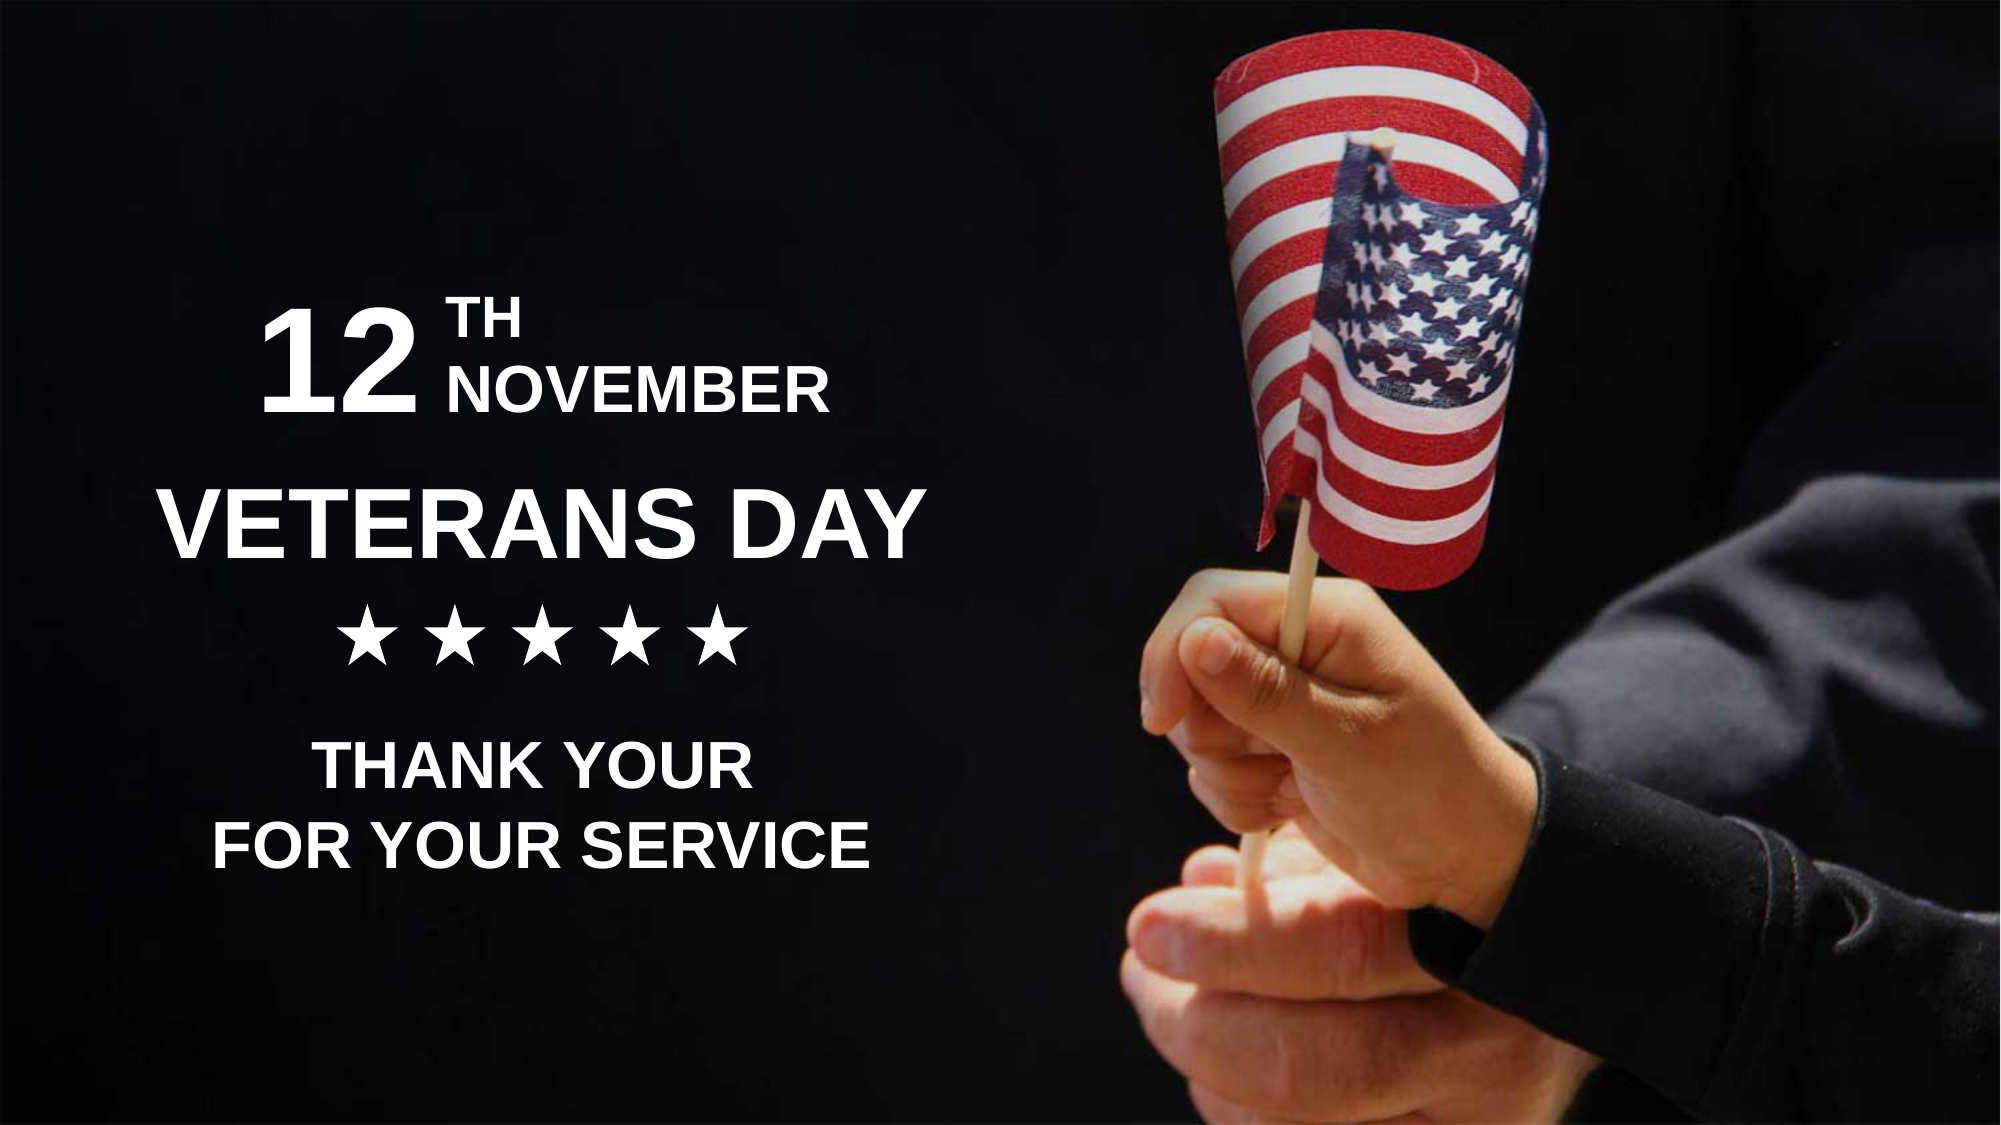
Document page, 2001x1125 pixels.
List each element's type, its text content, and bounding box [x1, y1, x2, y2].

text_box THANK YOUR FOR YOUR SERVICE [84, 714, 1000, 890]
text_box VETERANS DAY [84, 451, 1000, 586]
picture [0, 0, 2001, 1125]
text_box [216, 253, 869, 451]
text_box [336, 603, 749, 666]
